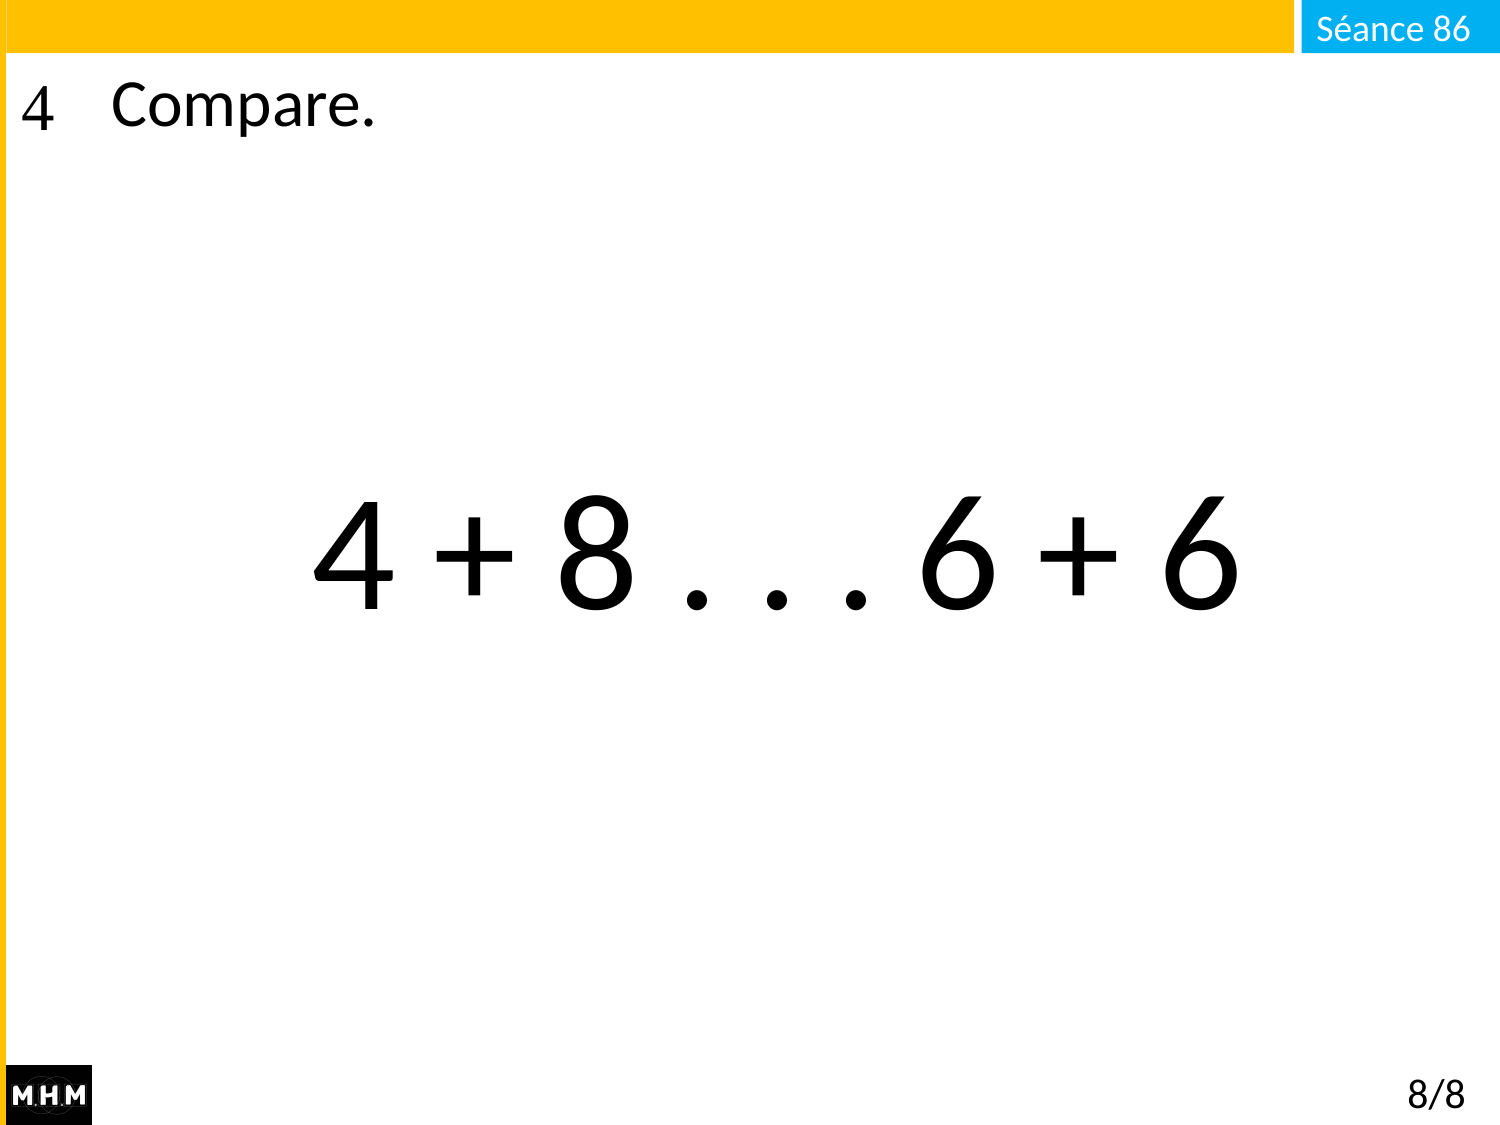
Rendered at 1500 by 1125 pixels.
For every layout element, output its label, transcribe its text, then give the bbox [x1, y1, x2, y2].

list 8/8 [1373, 1064, 1500, 1125]
picture [6, 1065, 92, 1125]
title Compare. [96, 60, 1391, 149]
text_box 4 + 8 . . . 6 + 6 [196, 435, 1360, 650]
